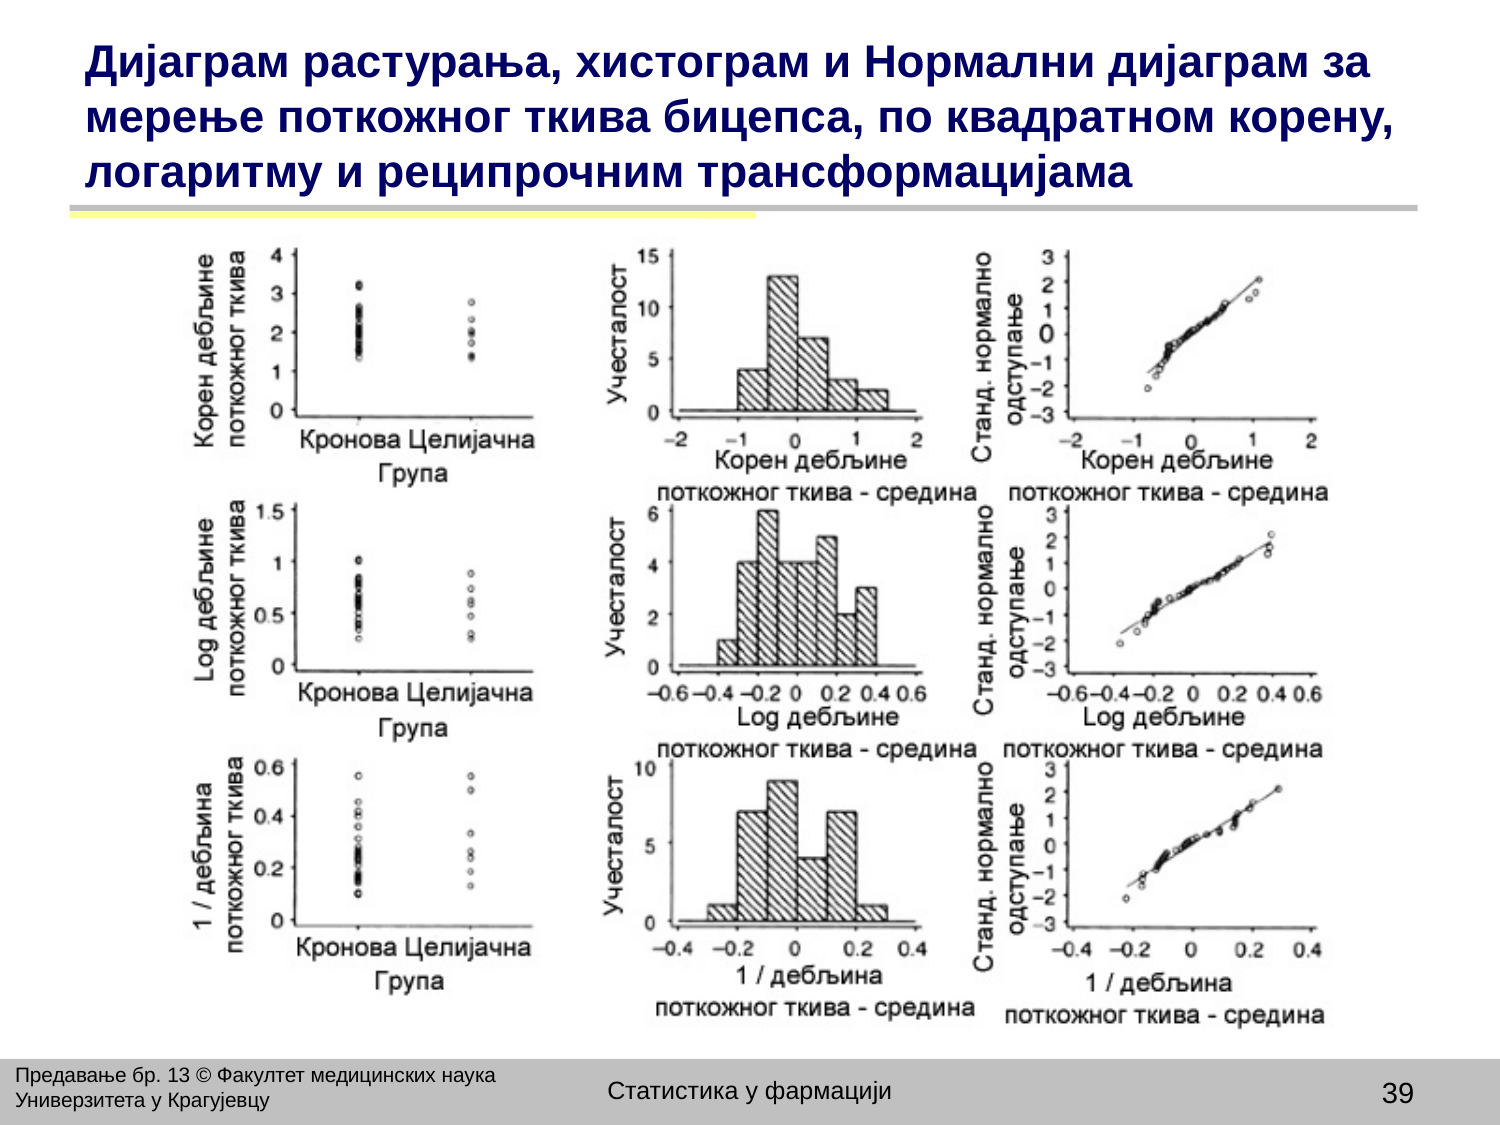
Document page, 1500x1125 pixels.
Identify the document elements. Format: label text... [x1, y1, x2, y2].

slide_number Предавање бр. 13 © Факултет медицинских наука Универзитета у Крагујевцу [0, 1053, 614, 1108]
slide_number 39 [1079, 1066, 1430, 1125]
footer Статистика у фармацији [512, 1066, 988, 1125]
picture [181, 235, 1343, 1035]
title Дијаграм растурања, хистограм и Нормални дијаграм за мерење поткожног ткива бицепса, по квадратном корену, логаритму и реципрочним трансформацијама [69, 19, 1426, 208]
